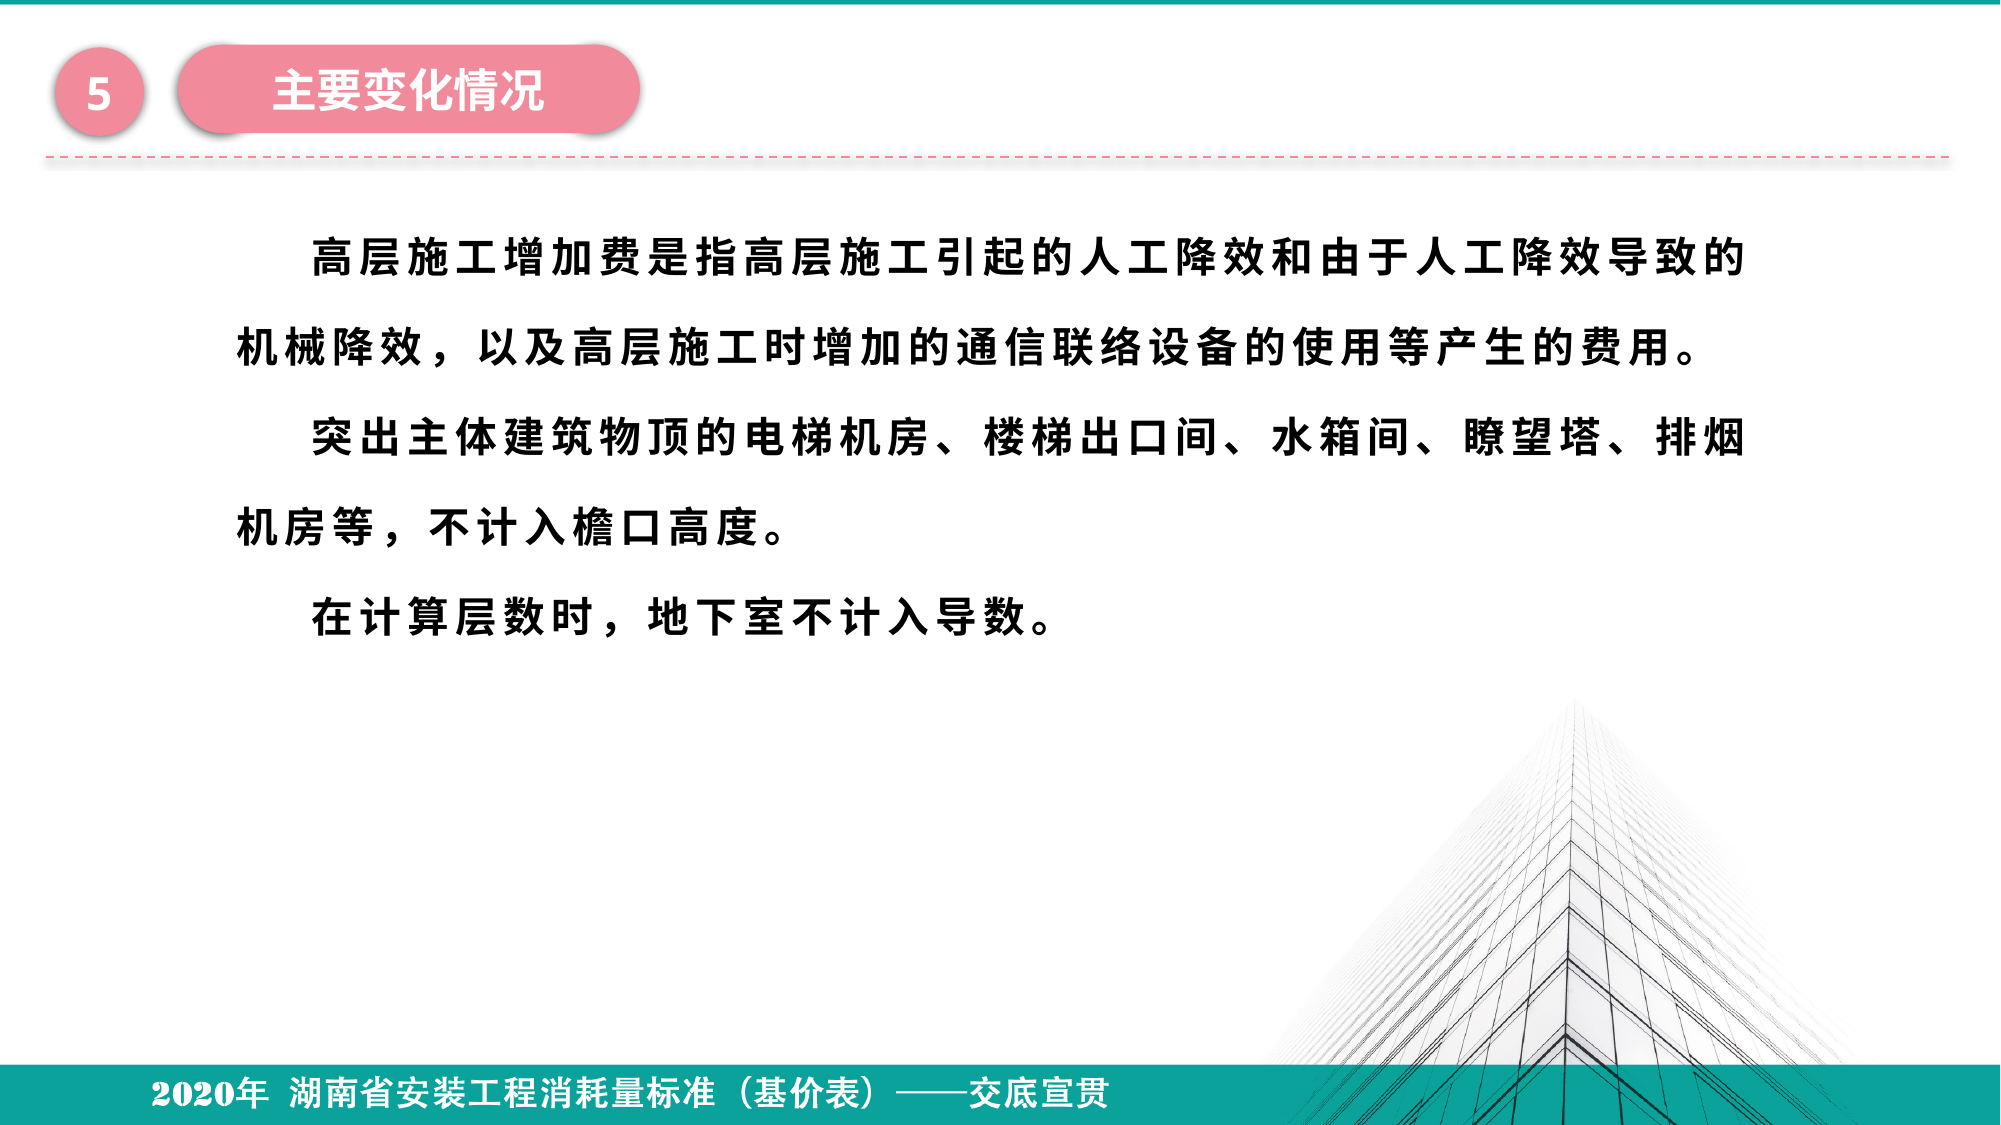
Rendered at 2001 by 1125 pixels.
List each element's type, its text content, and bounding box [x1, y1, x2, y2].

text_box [45, 44, 1955, 158]
picture [0, 0, 2001, 1125]
text_box 高层施工增加费是指高层施工引起的人工降效和由于人工降效导致的机械降效，以及高层施工时增加的通信联络设备的使用等产生的费用。 突出主体建筑物顶的电梯机房、楼梯出口间、水箱间、瞭望塔、排烟机房等，不计入檐口高度。 在计算层数时，地下室不计入导数。 [221, 183, 1778, 649]
slide_number [1918, 0, 2000, 52]
